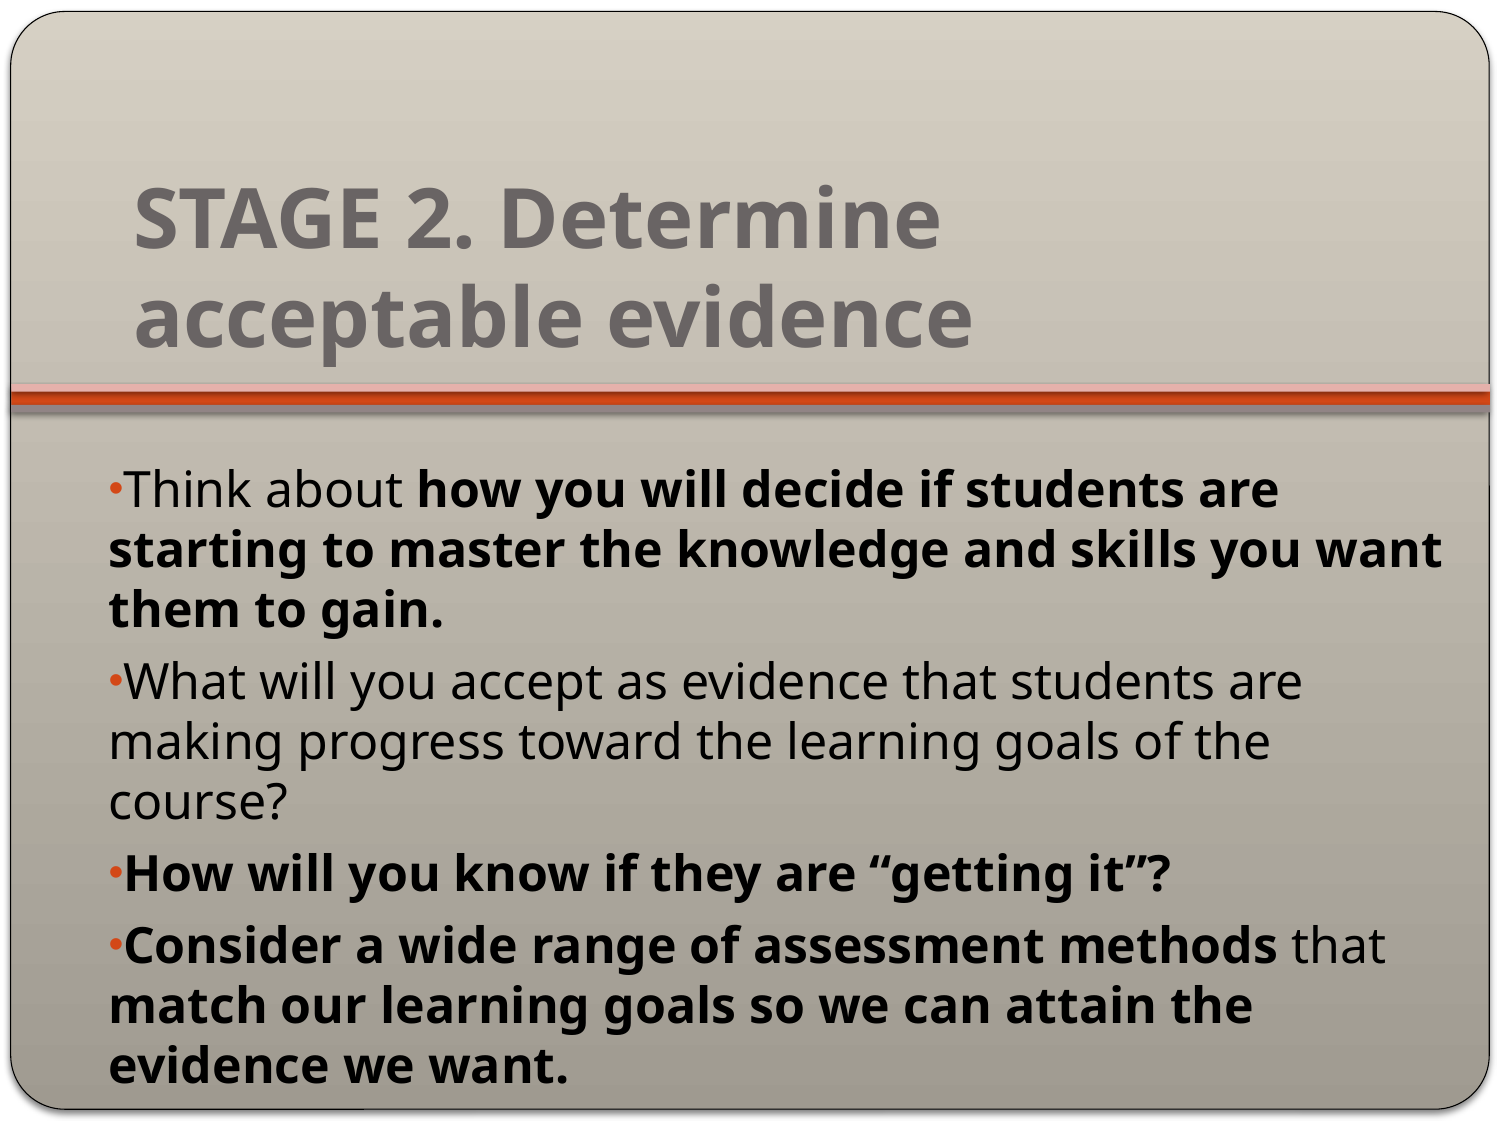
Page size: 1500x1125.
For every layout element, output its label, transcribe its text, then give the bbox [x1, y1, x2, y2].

title STAGE 2. Determine acceptable evidence [118, 156, 1394, 380]
list Think about how you will decide if students are starting to master the knowledge and skills you want them to gain. What will you accept as evidence that students are making progress toward the learning goals of the course? How will you know if they are “getting it”? Consider a wide range of assessment methods that match our learning goals so we can attain the evidence we want. [93, 450, 1465, 1125]
